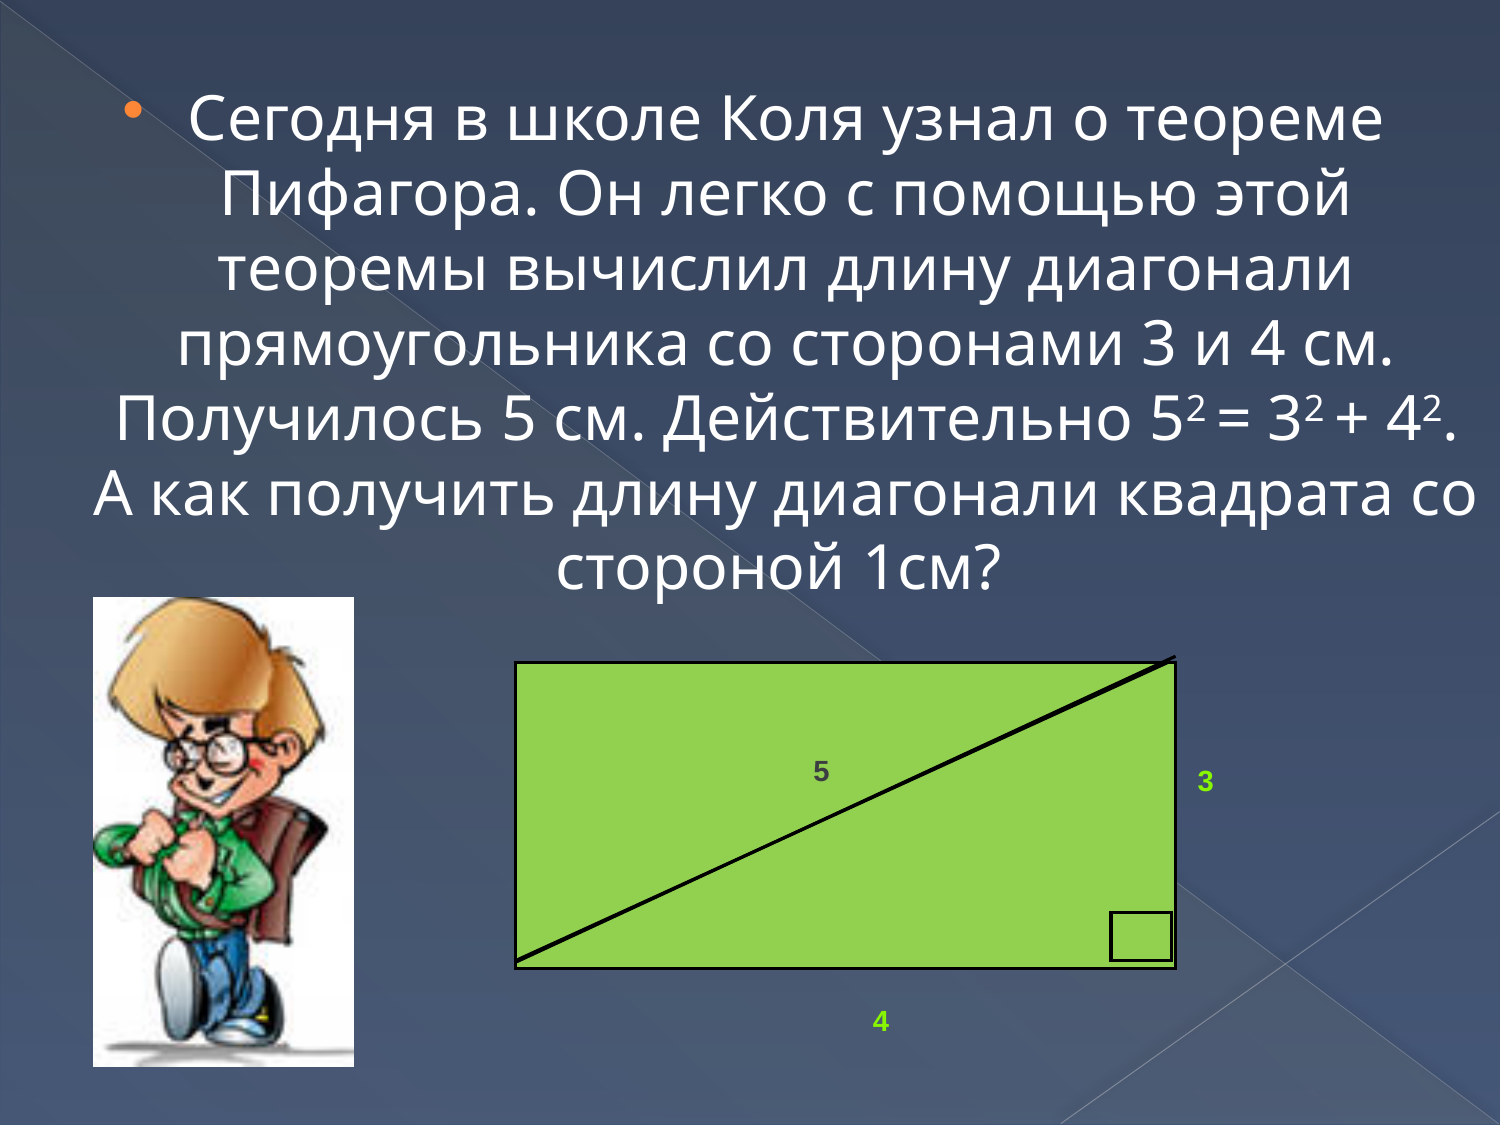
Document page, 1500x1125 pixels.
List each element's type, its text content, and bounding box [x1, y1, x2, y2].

picture [93, 597, 354, 1067]
list Сегодня в школе Коля узнал о теореме Пифагора. Он легко с помощью этой теоремы вычислил длину диагонали прямоугольника со сторонами 3 и 4 см. Получилось 5 см. Действительно 52 = 32 + 42. А как получить длину диагонали квадрата со стороной 1см? [0, 70, 1500, 668]
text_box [515, 655, 1255, 1091]
